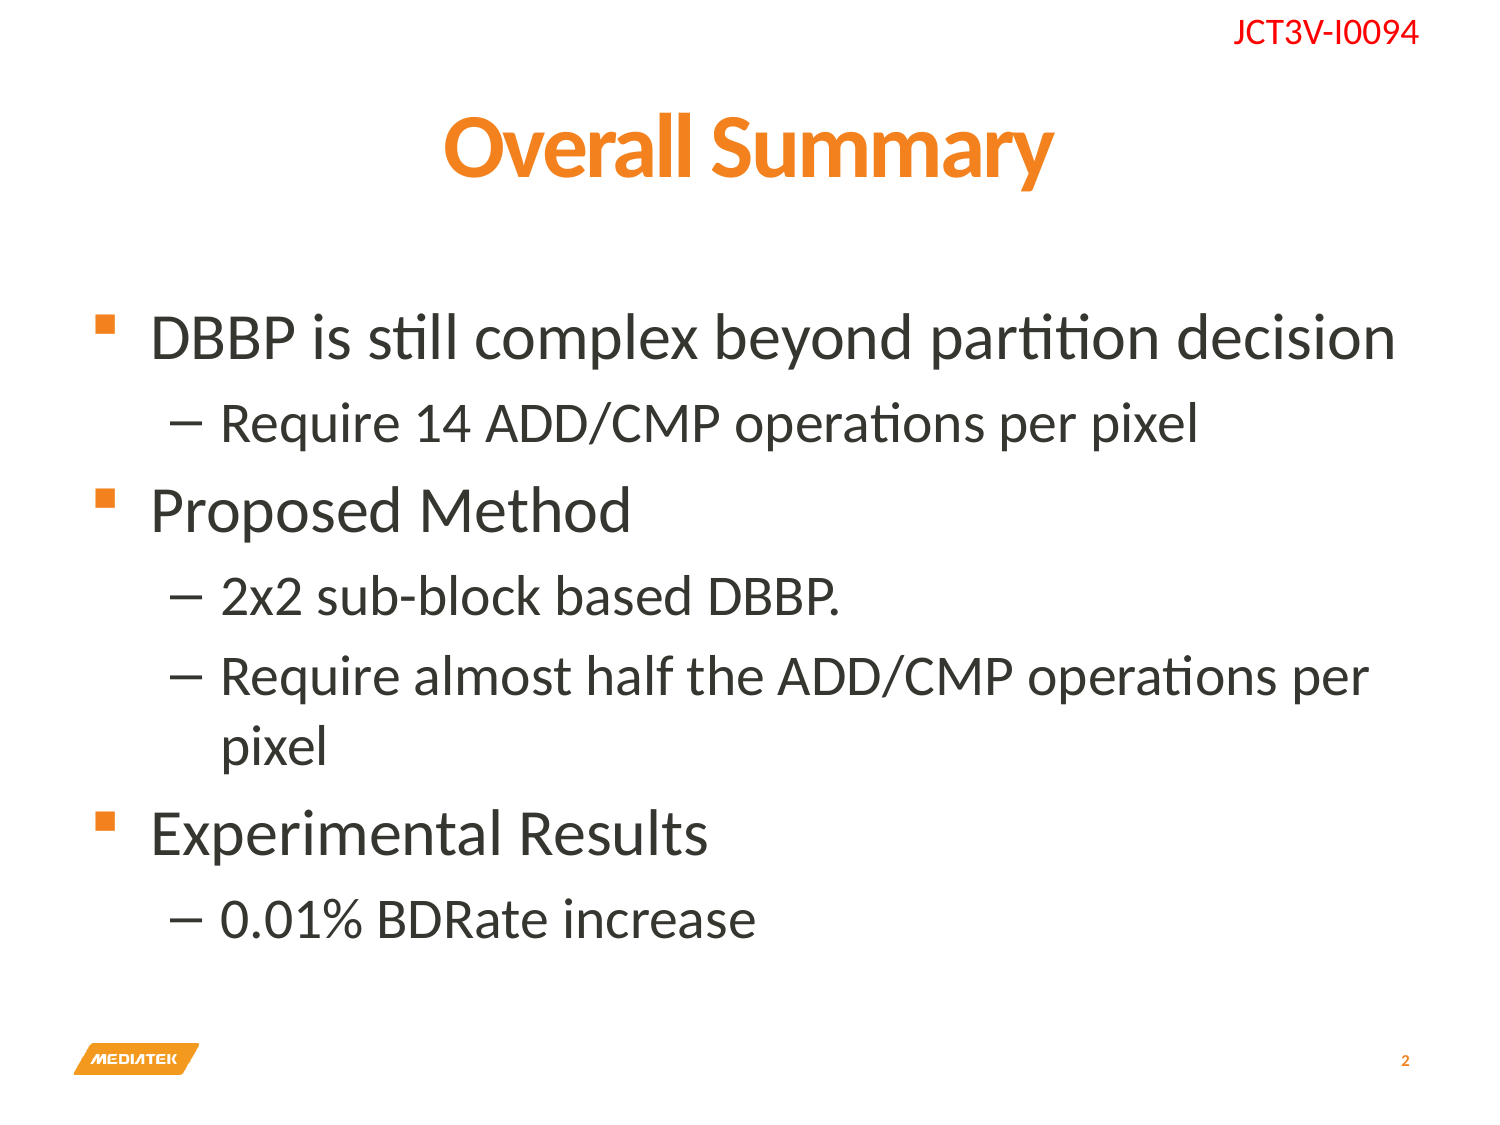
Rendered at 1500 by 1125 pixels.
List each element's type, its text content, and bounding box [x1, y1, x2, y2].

picture [73, 1043, 199, 1075]
slide_number 2 [1251, 1029, 1425, 1090]
list DBBP is still complex beyond partition decision Require 14 ADD/CMP operations per pixel Proposed Method 2x2 sub-block based DBBP. Require almost half the ADD/CMP operations per pixel Experimental Results 0.01% BDRate increase [75, 286, 1425, 990]
title Overall Summary [75, 99, 1425, 286]
